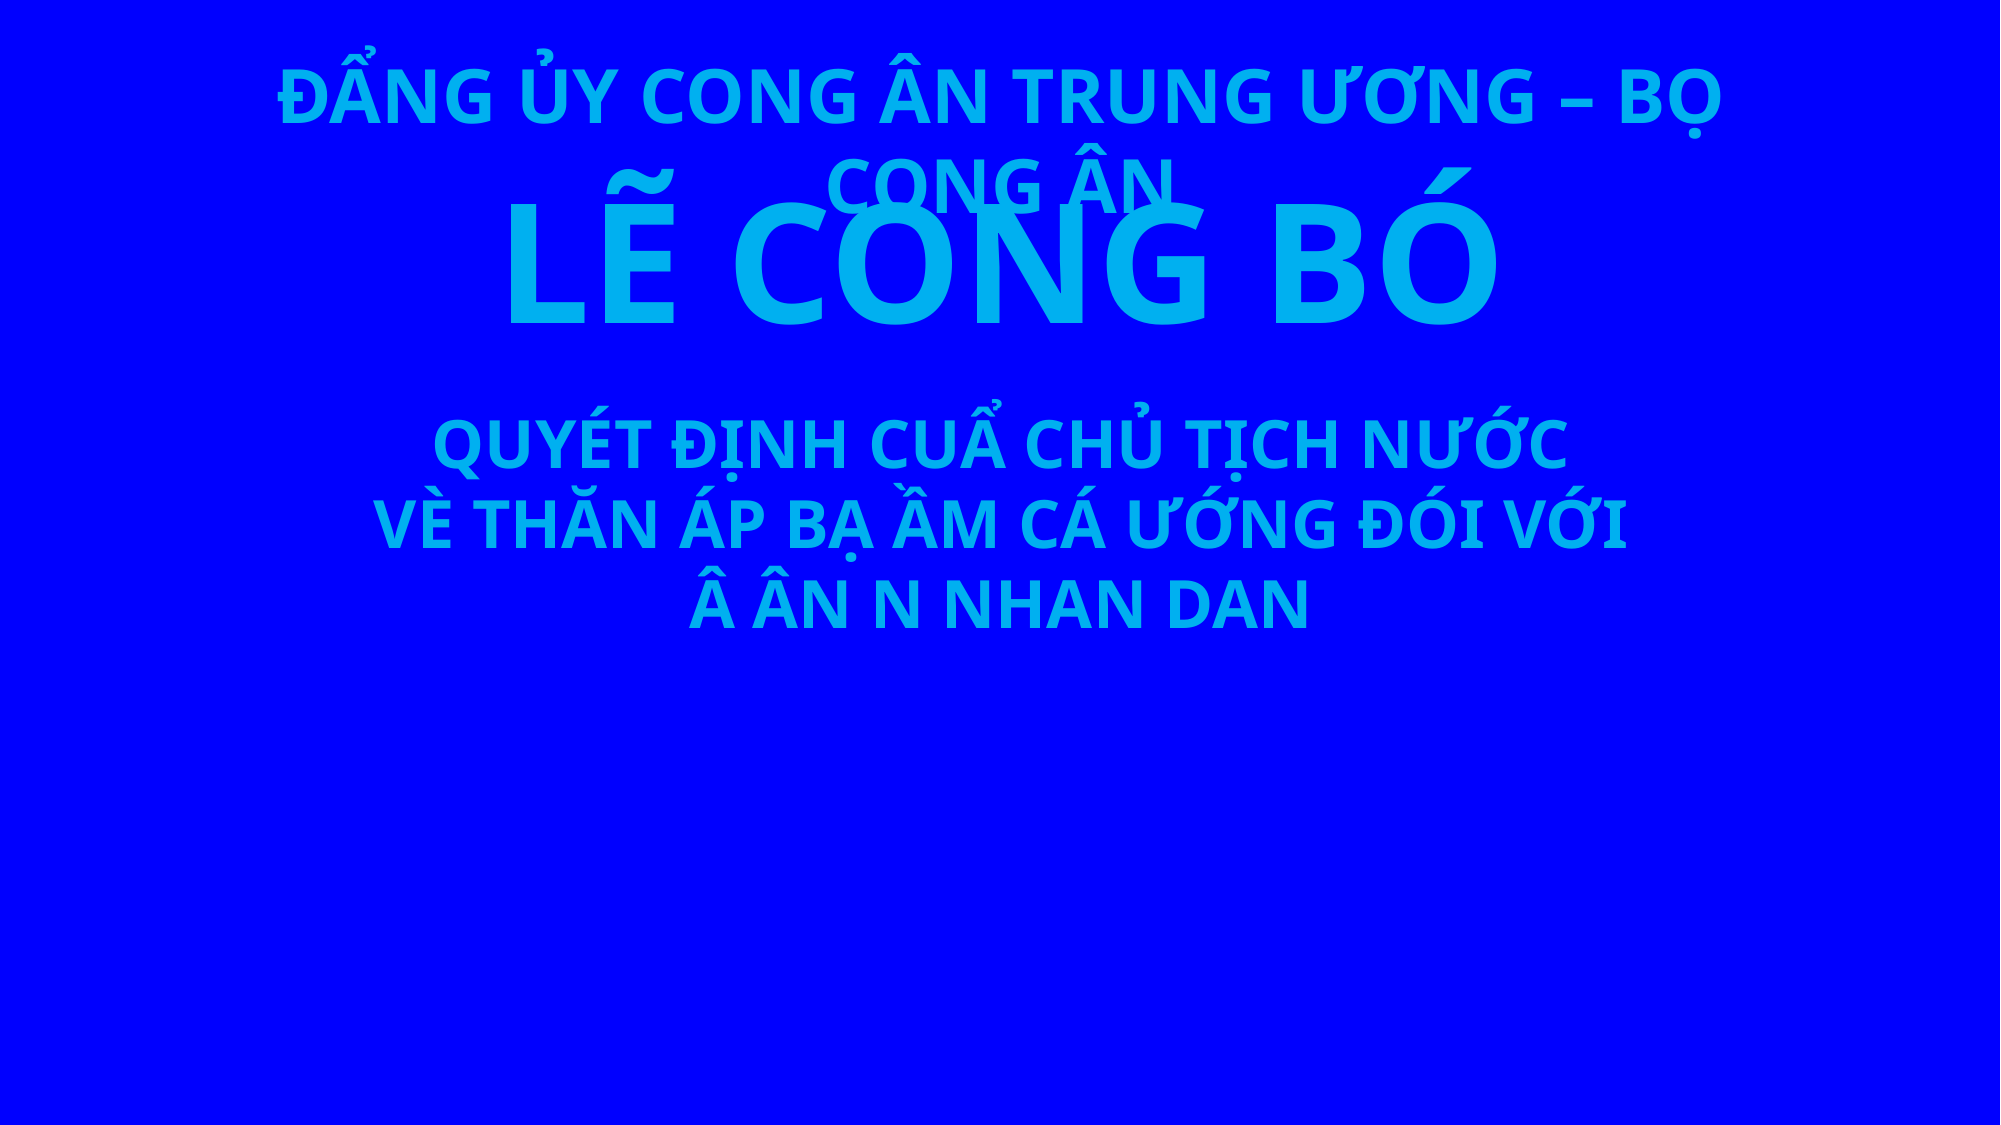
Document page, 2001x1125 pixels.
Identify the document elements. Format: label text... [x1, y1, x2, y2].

text_box LẼ CONG BÓ [166, 149, 1837, 365]
text_box QUYÉT ĐỊNH CUẨ CHỦ TỊCH NƯỚC VÈ THĂN ÁP BẠ ẦM CÁ ƯỚNG ĐÓI VỚI Â ÂN N NHAN DAN [166, 394, 1837, 649]
text_box ĐẨNG ỦY CONG ÂN TRUNG ƯƠNG – BỌ CONG ÂN [166, 41, 1837, 149]
